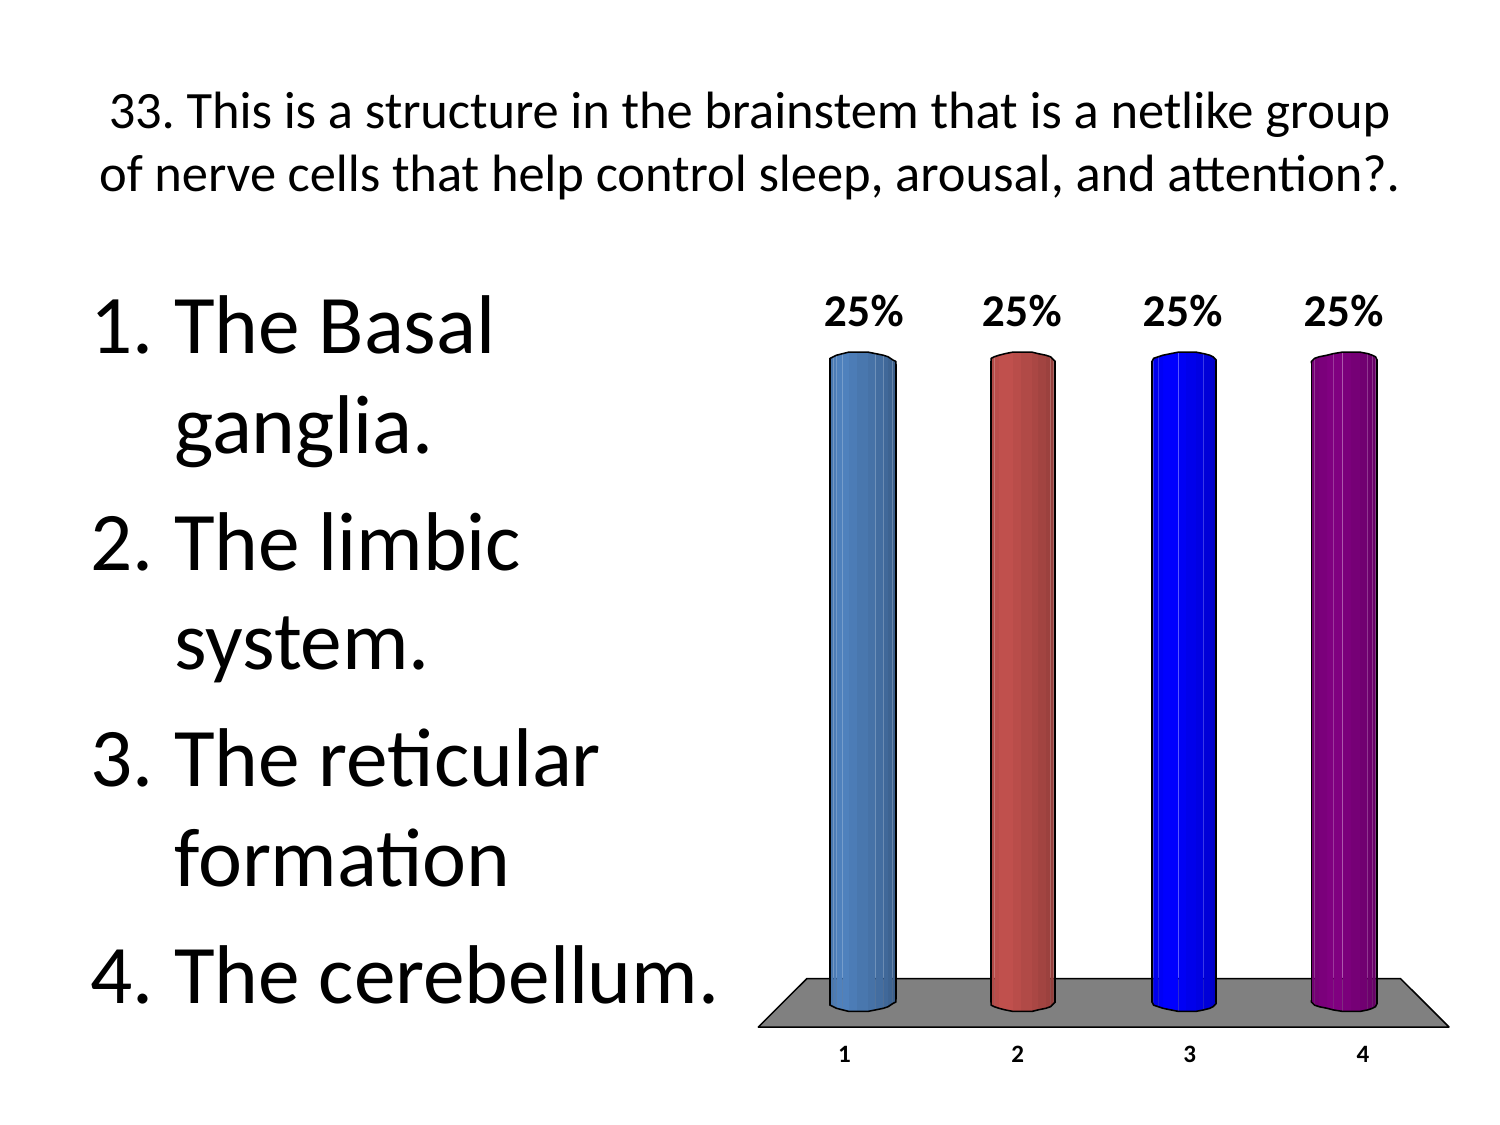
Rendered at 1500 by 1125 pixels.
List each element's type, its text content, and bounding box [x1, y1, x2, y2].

list The Basal ganglia. The limbic system. The reticular formation The cerebellum. [75, 262, 750, 1005]
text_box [739, 270, 1490, 1115]
title 33. This is a structure in the brainstem that is a netlike group of nerve cells that help control sleep, arousal, and attention?. [75, 45, 1425, 233]
